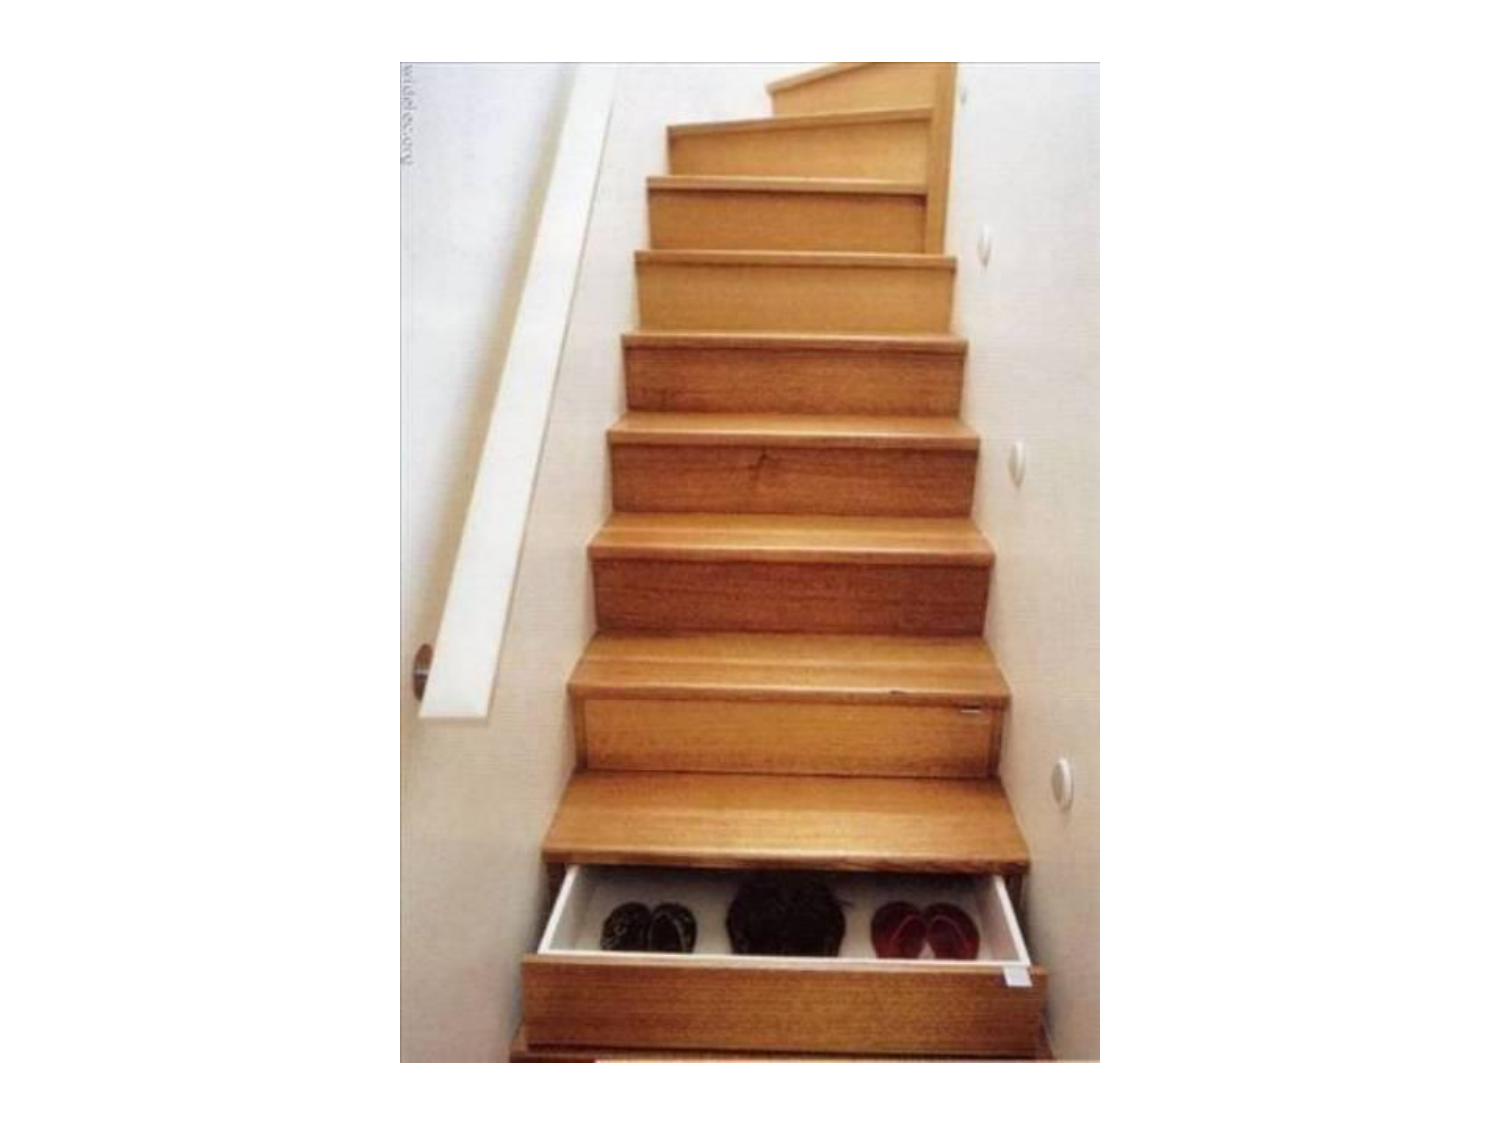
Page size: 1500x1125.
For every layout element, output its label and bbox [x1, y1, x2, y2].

picture [400, 62, 1100, 1063]
